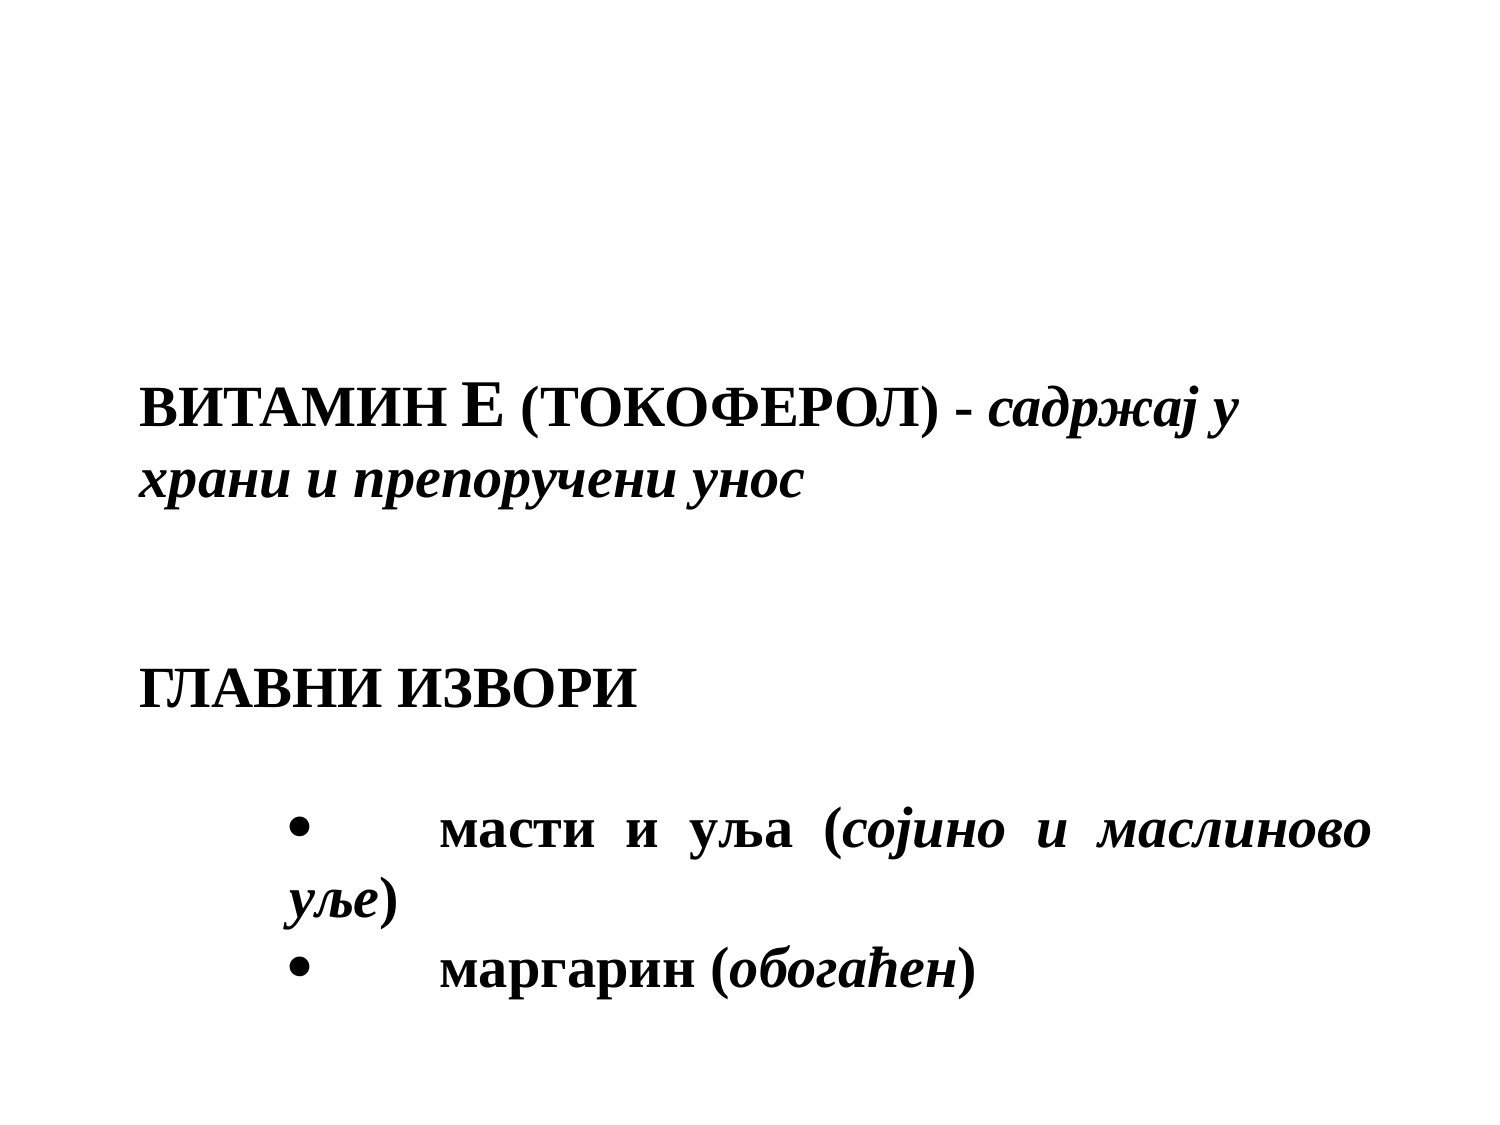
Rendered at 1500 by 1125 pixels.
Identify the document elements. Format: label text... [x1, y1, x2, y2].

text_box ВИТАМИН Е (ТОКОФЕРОЛ) - садржај у храни и препоручени унос ГЛАВНИ ИЗВОРИ · масти и уља (сојино и маслиново уље) · маргарин (обогаћен) [124, 352, 1388, 1007]
